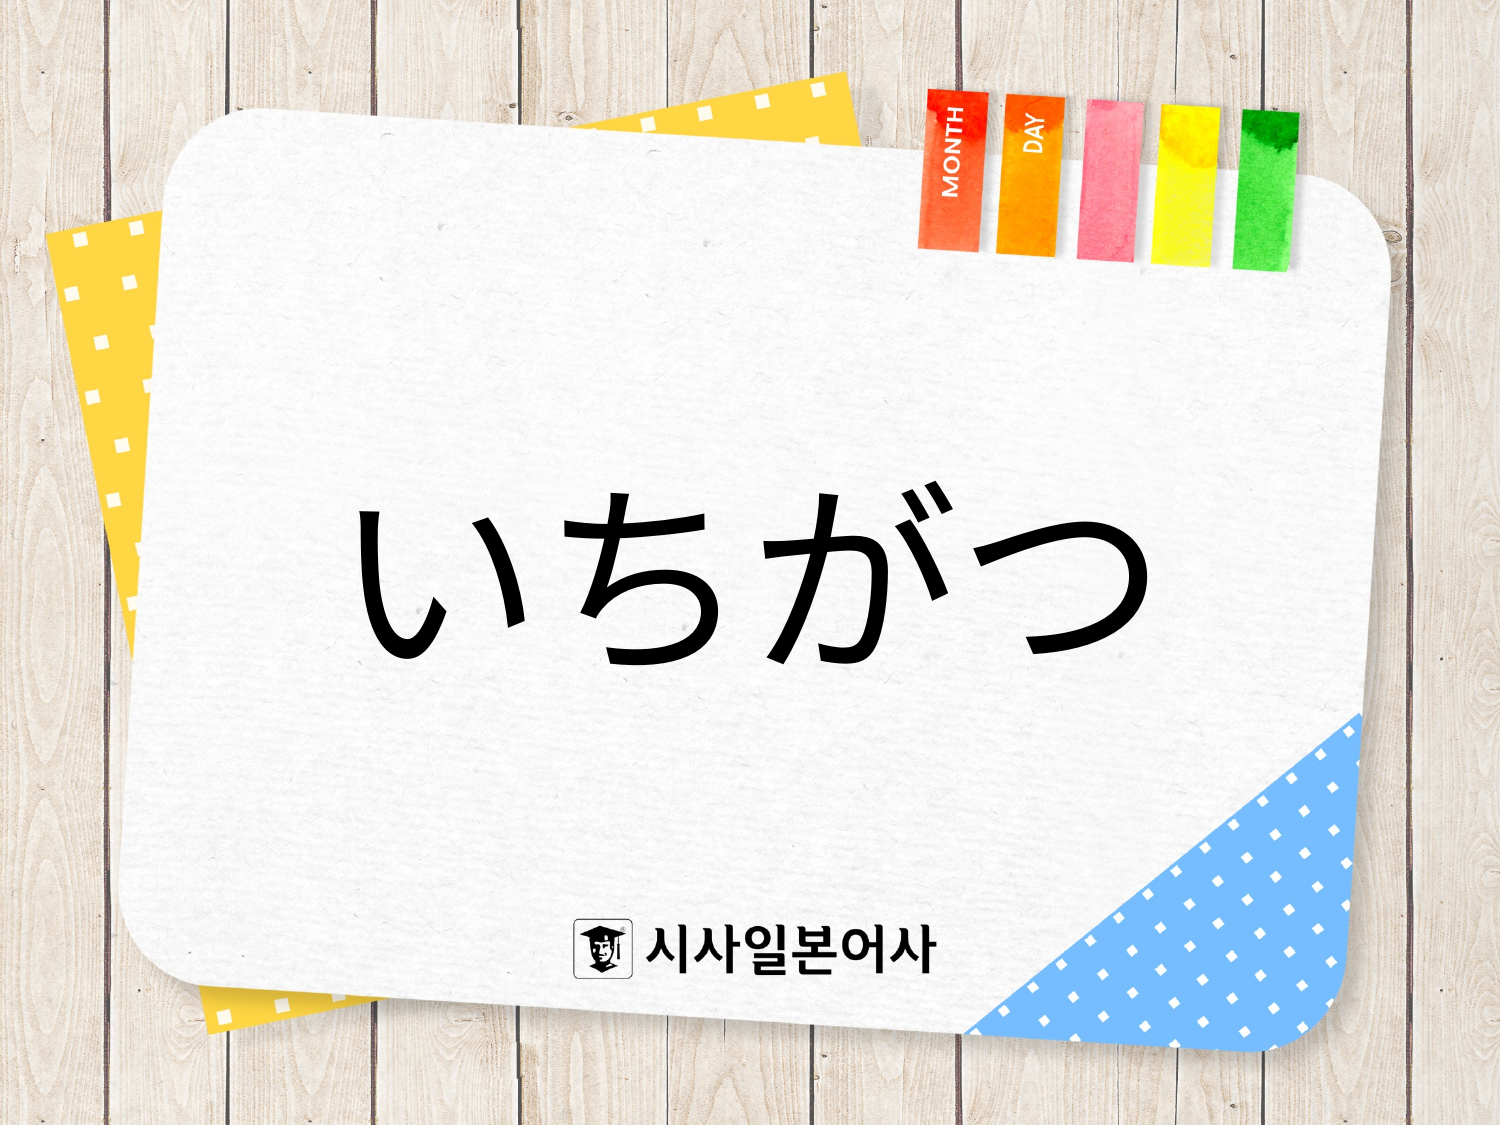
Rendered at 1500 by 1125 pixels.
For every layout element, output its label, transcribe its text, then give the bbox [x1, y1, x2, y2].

title いちがつ [75, 338, 1425, 811]
picture [0, 0, 1500, 1125]
